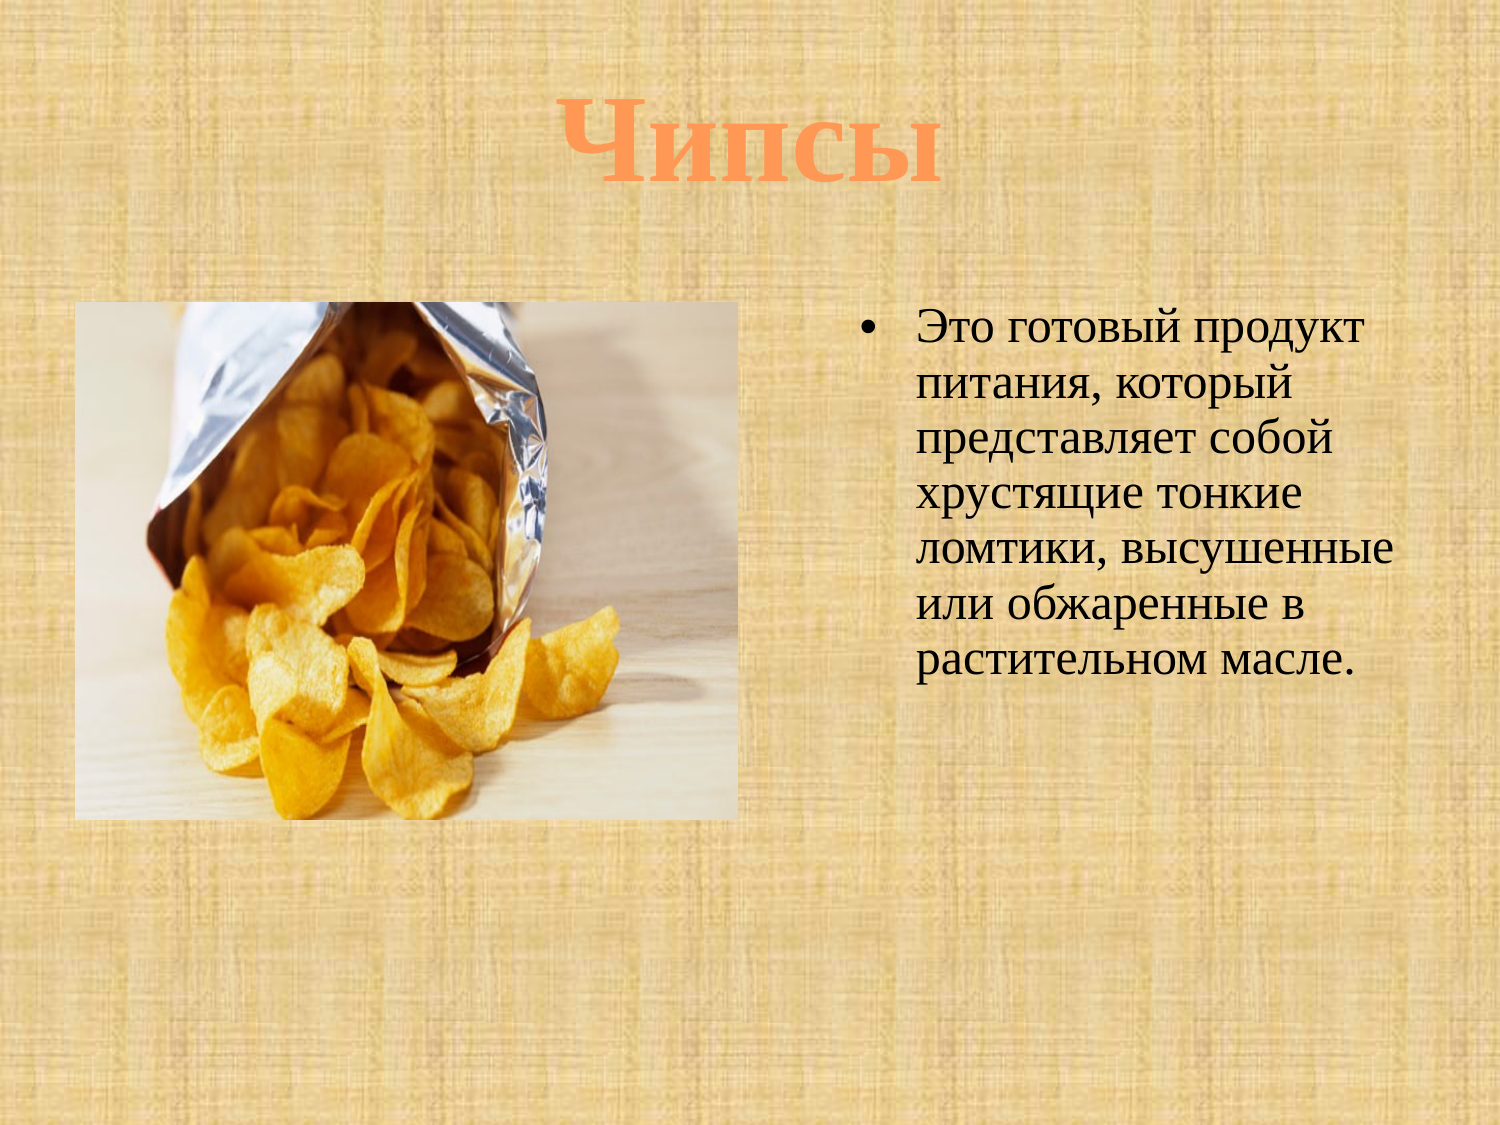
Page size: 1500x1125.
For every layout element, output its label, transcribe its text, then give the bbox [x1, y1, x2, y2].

picture [0, 0, 1500, 1125]
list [74, 302, 738, 821]
list Это готовый продукт питания, который представляет собой хрустящие тонкие ломтики, высушенные или обжаренные в растительном масле. [844, 290, 1425, 929]
title Чипсы [75, 45, 1425, 233]
